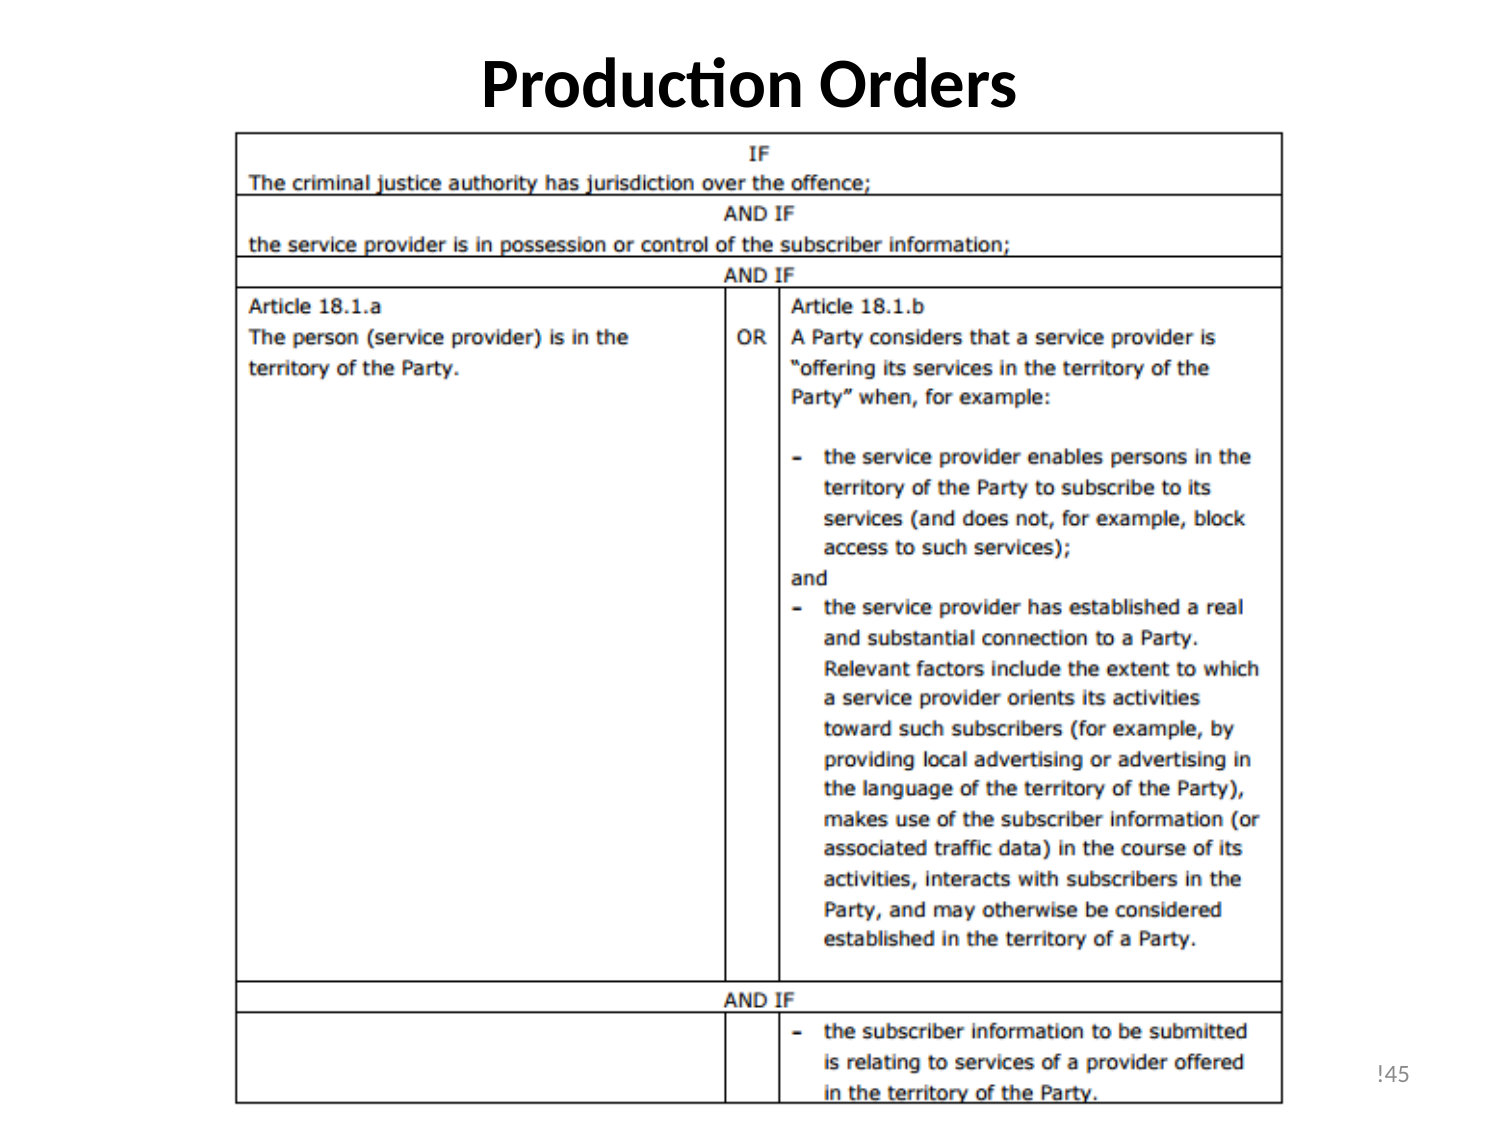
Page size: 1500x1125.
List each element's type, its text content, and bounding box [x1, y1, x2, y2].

title Production Orders [75, 29, 1425, 217]
slide_number !45 [1298, 1042, 1425, 1103]
picture [227, 122, 1294, 1112]
